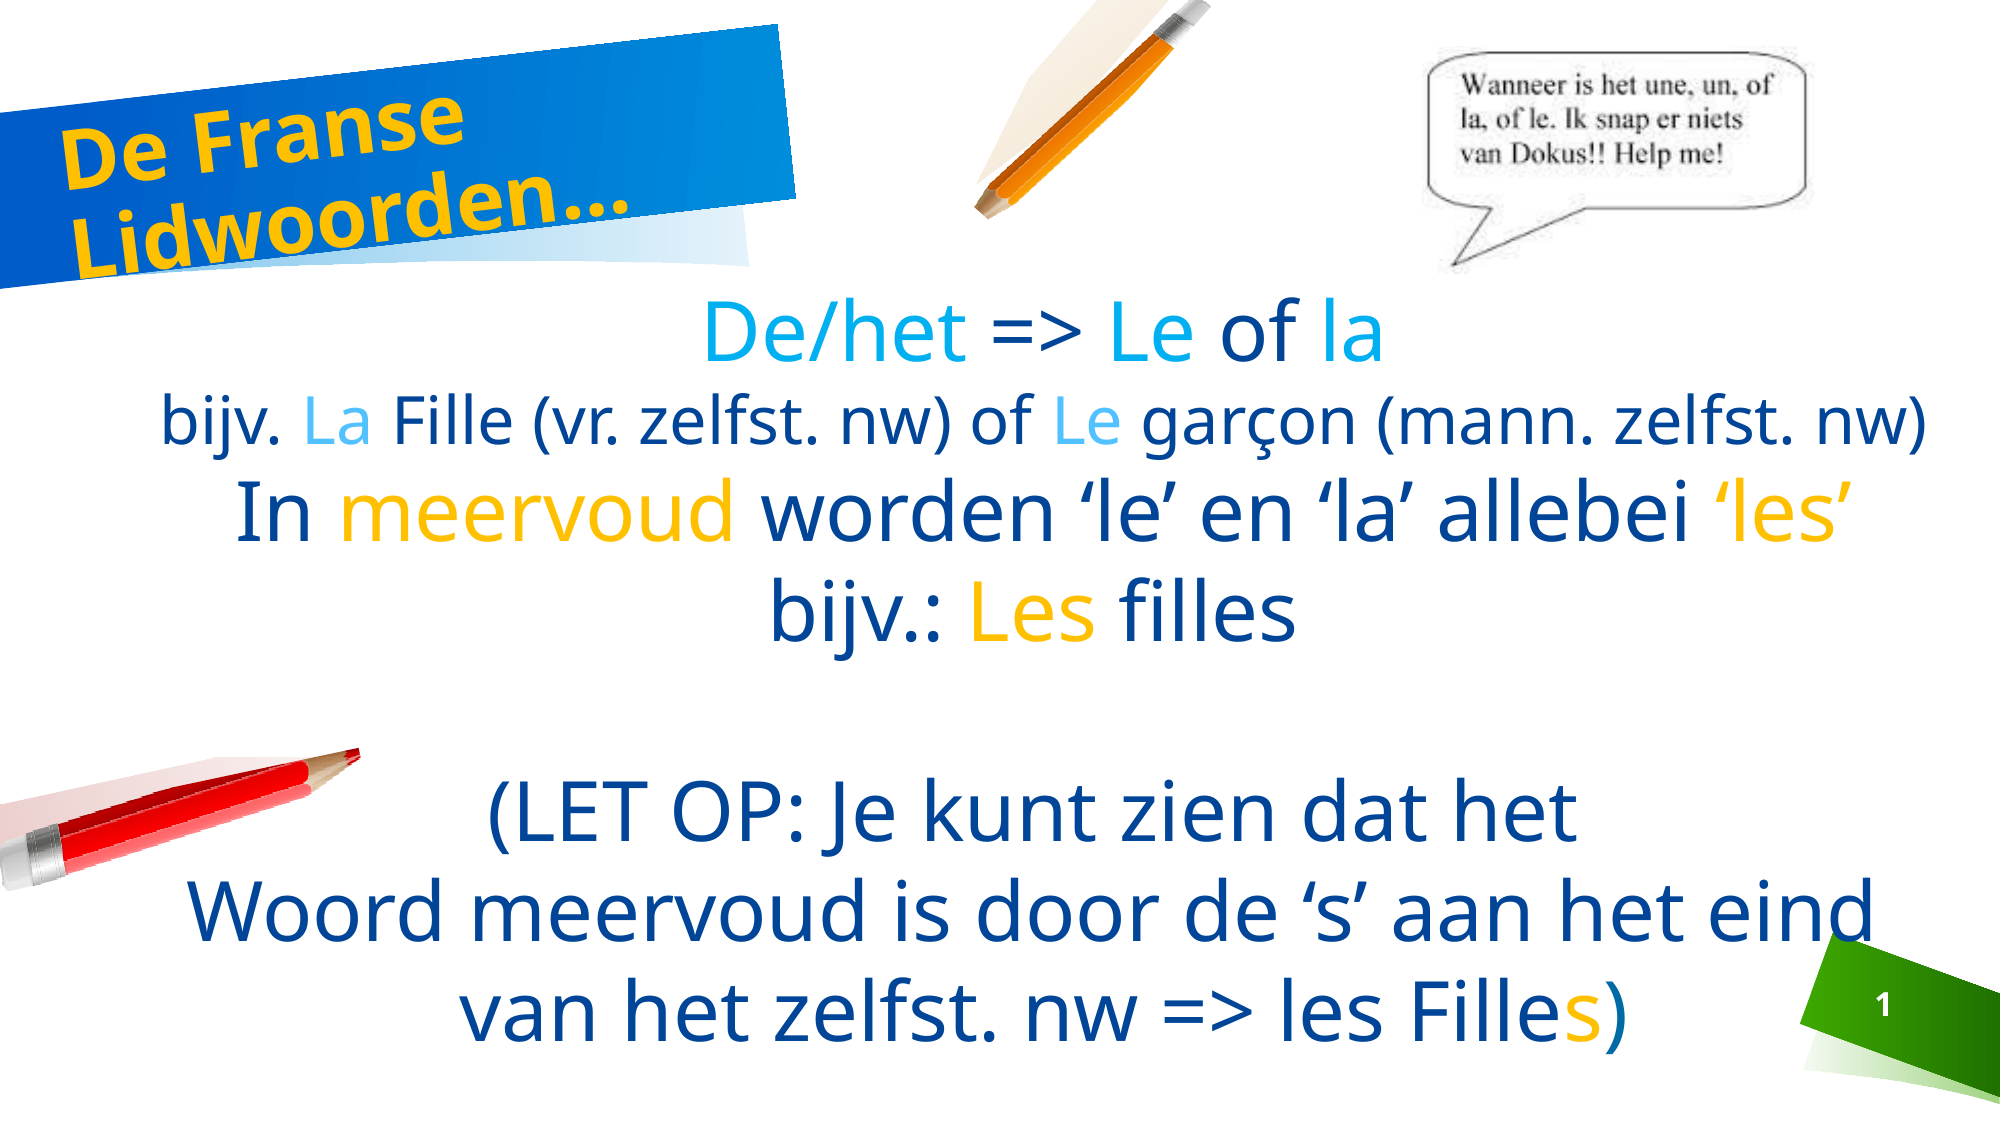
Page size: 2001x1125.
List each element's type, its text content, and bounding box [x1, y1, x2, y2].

picture [1422, 46, 1815, 274]
picture [956, 0, 1217, 237]
picture [0, 793, 144, 894]
title De Franse Lidwoorden… [36, 15, 779, 319]
text_box De/het => Le of la bijv. La Fille (vr. zelfst. nw) of Le garçon (mann. zelfst. nw) In meervoud worden ‘le’ en ‘la’ allebei ‘les’ bijv.: Les filles (LET OP: Je kunt zien dat het Woord meervoud is door de ‘s’ aan het eind van het zelfst. nw => les Filles) [144, 270, 1944, 1066]
